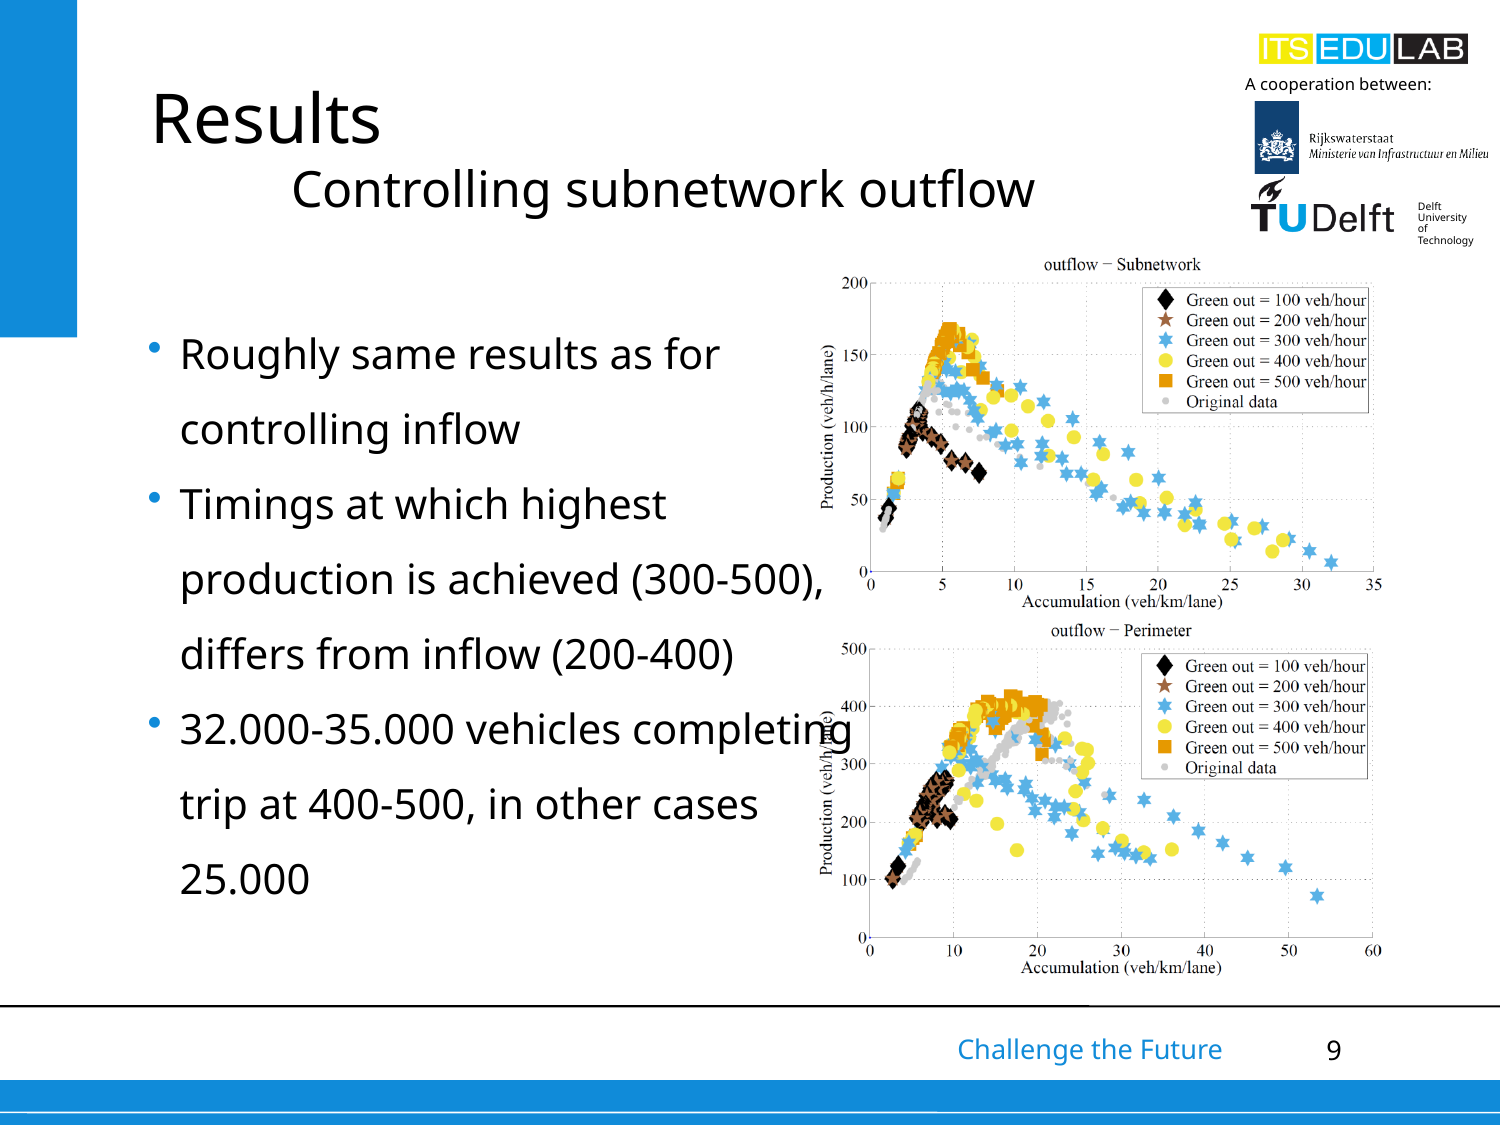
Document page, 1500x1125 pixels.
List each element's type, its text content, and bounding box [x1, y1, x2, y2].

picture [784, 621, 1433, 977]
list Roughly same results as for controlling inflow Timings at which highest production is achieved (300-500), differs from inflow (200-400) 32.000-35.000 vehicles completing trip at 400-500, in other cases 25.000 [147, 302, 787, 977]
picture [1251, 101, 1492, 234]
picture [786, 255, 1434, 610]
picture [1257, 30, 1473, 66]
title Results Controlling subnetwork outflow [150, 75, 1238, 250]
